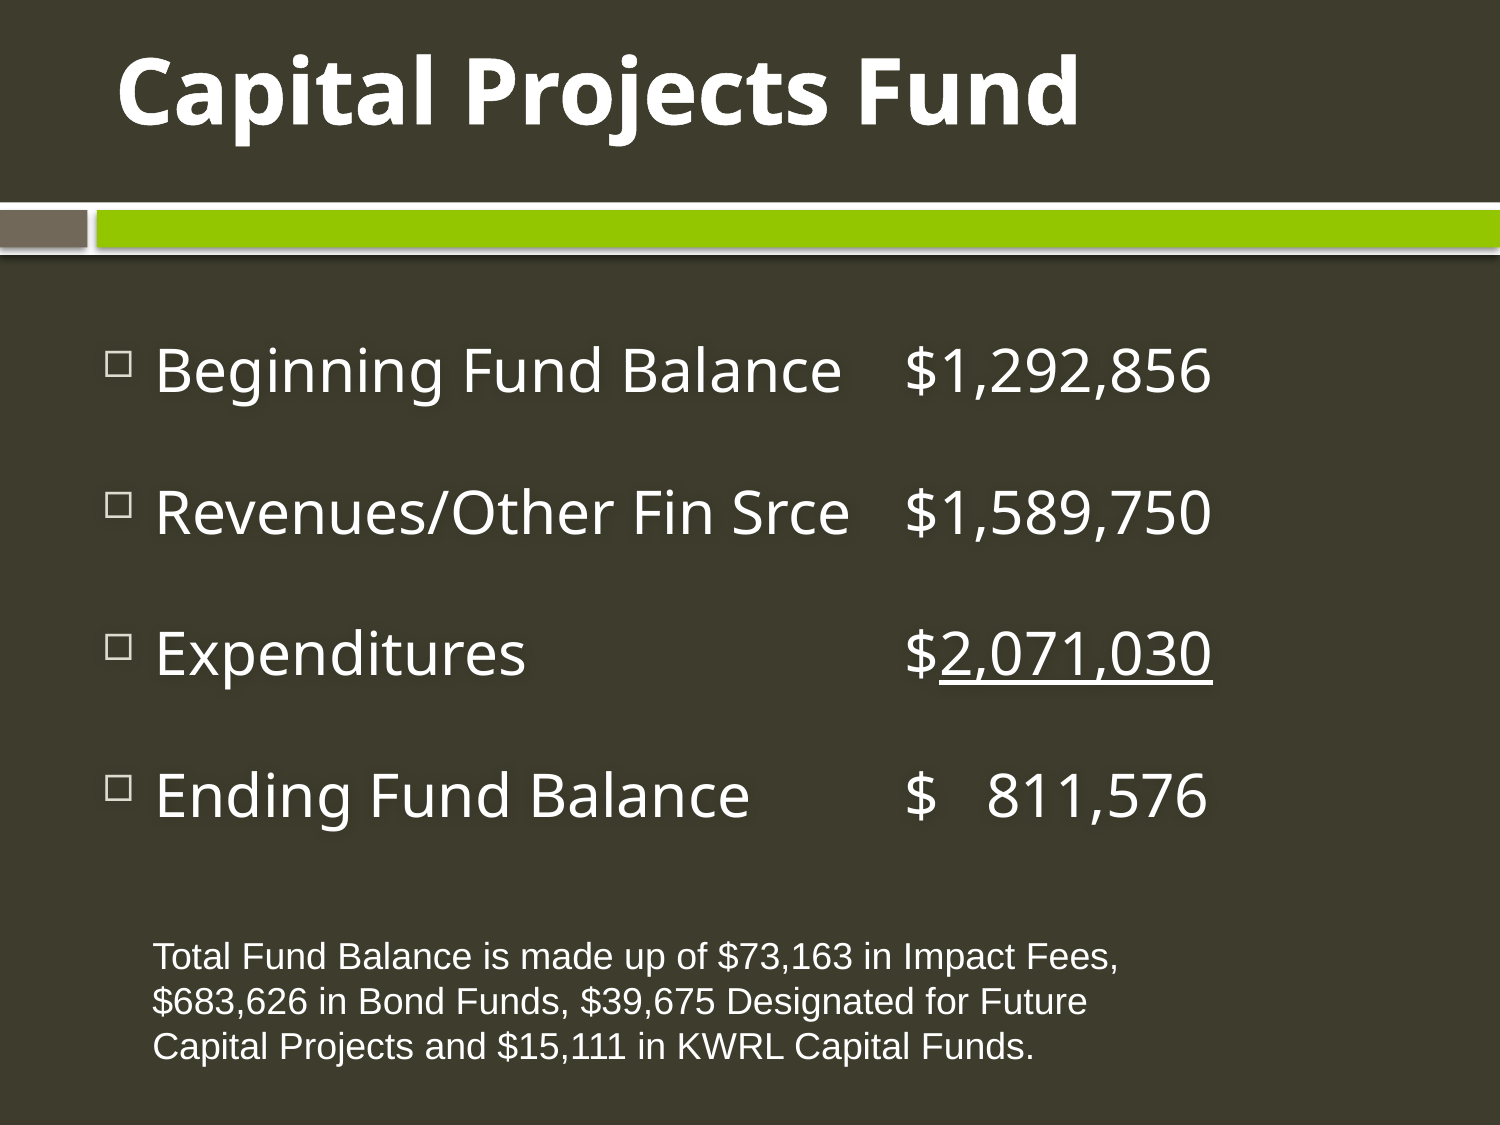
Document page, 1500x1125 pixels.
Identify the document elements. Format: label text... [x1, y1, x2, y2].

text_box Total Fund Balance is made up of $73,163 in Impact Fees, $683,626 in Bond Funds, $39,675 Designated for Future Capital Projects and $15,111 in KWRL Capital Funds. [137, 924, 1225, 1075]
title Capital Projects Fund [99, 0, 1438, 175]
list Beginning Fund Balance $1,292,856 Revenues/Other Fin Srce $1,589,750 Expenditures $2,071,030 Ending Fund Balance $ 811,576 [87, 324, 1425, 1063]
